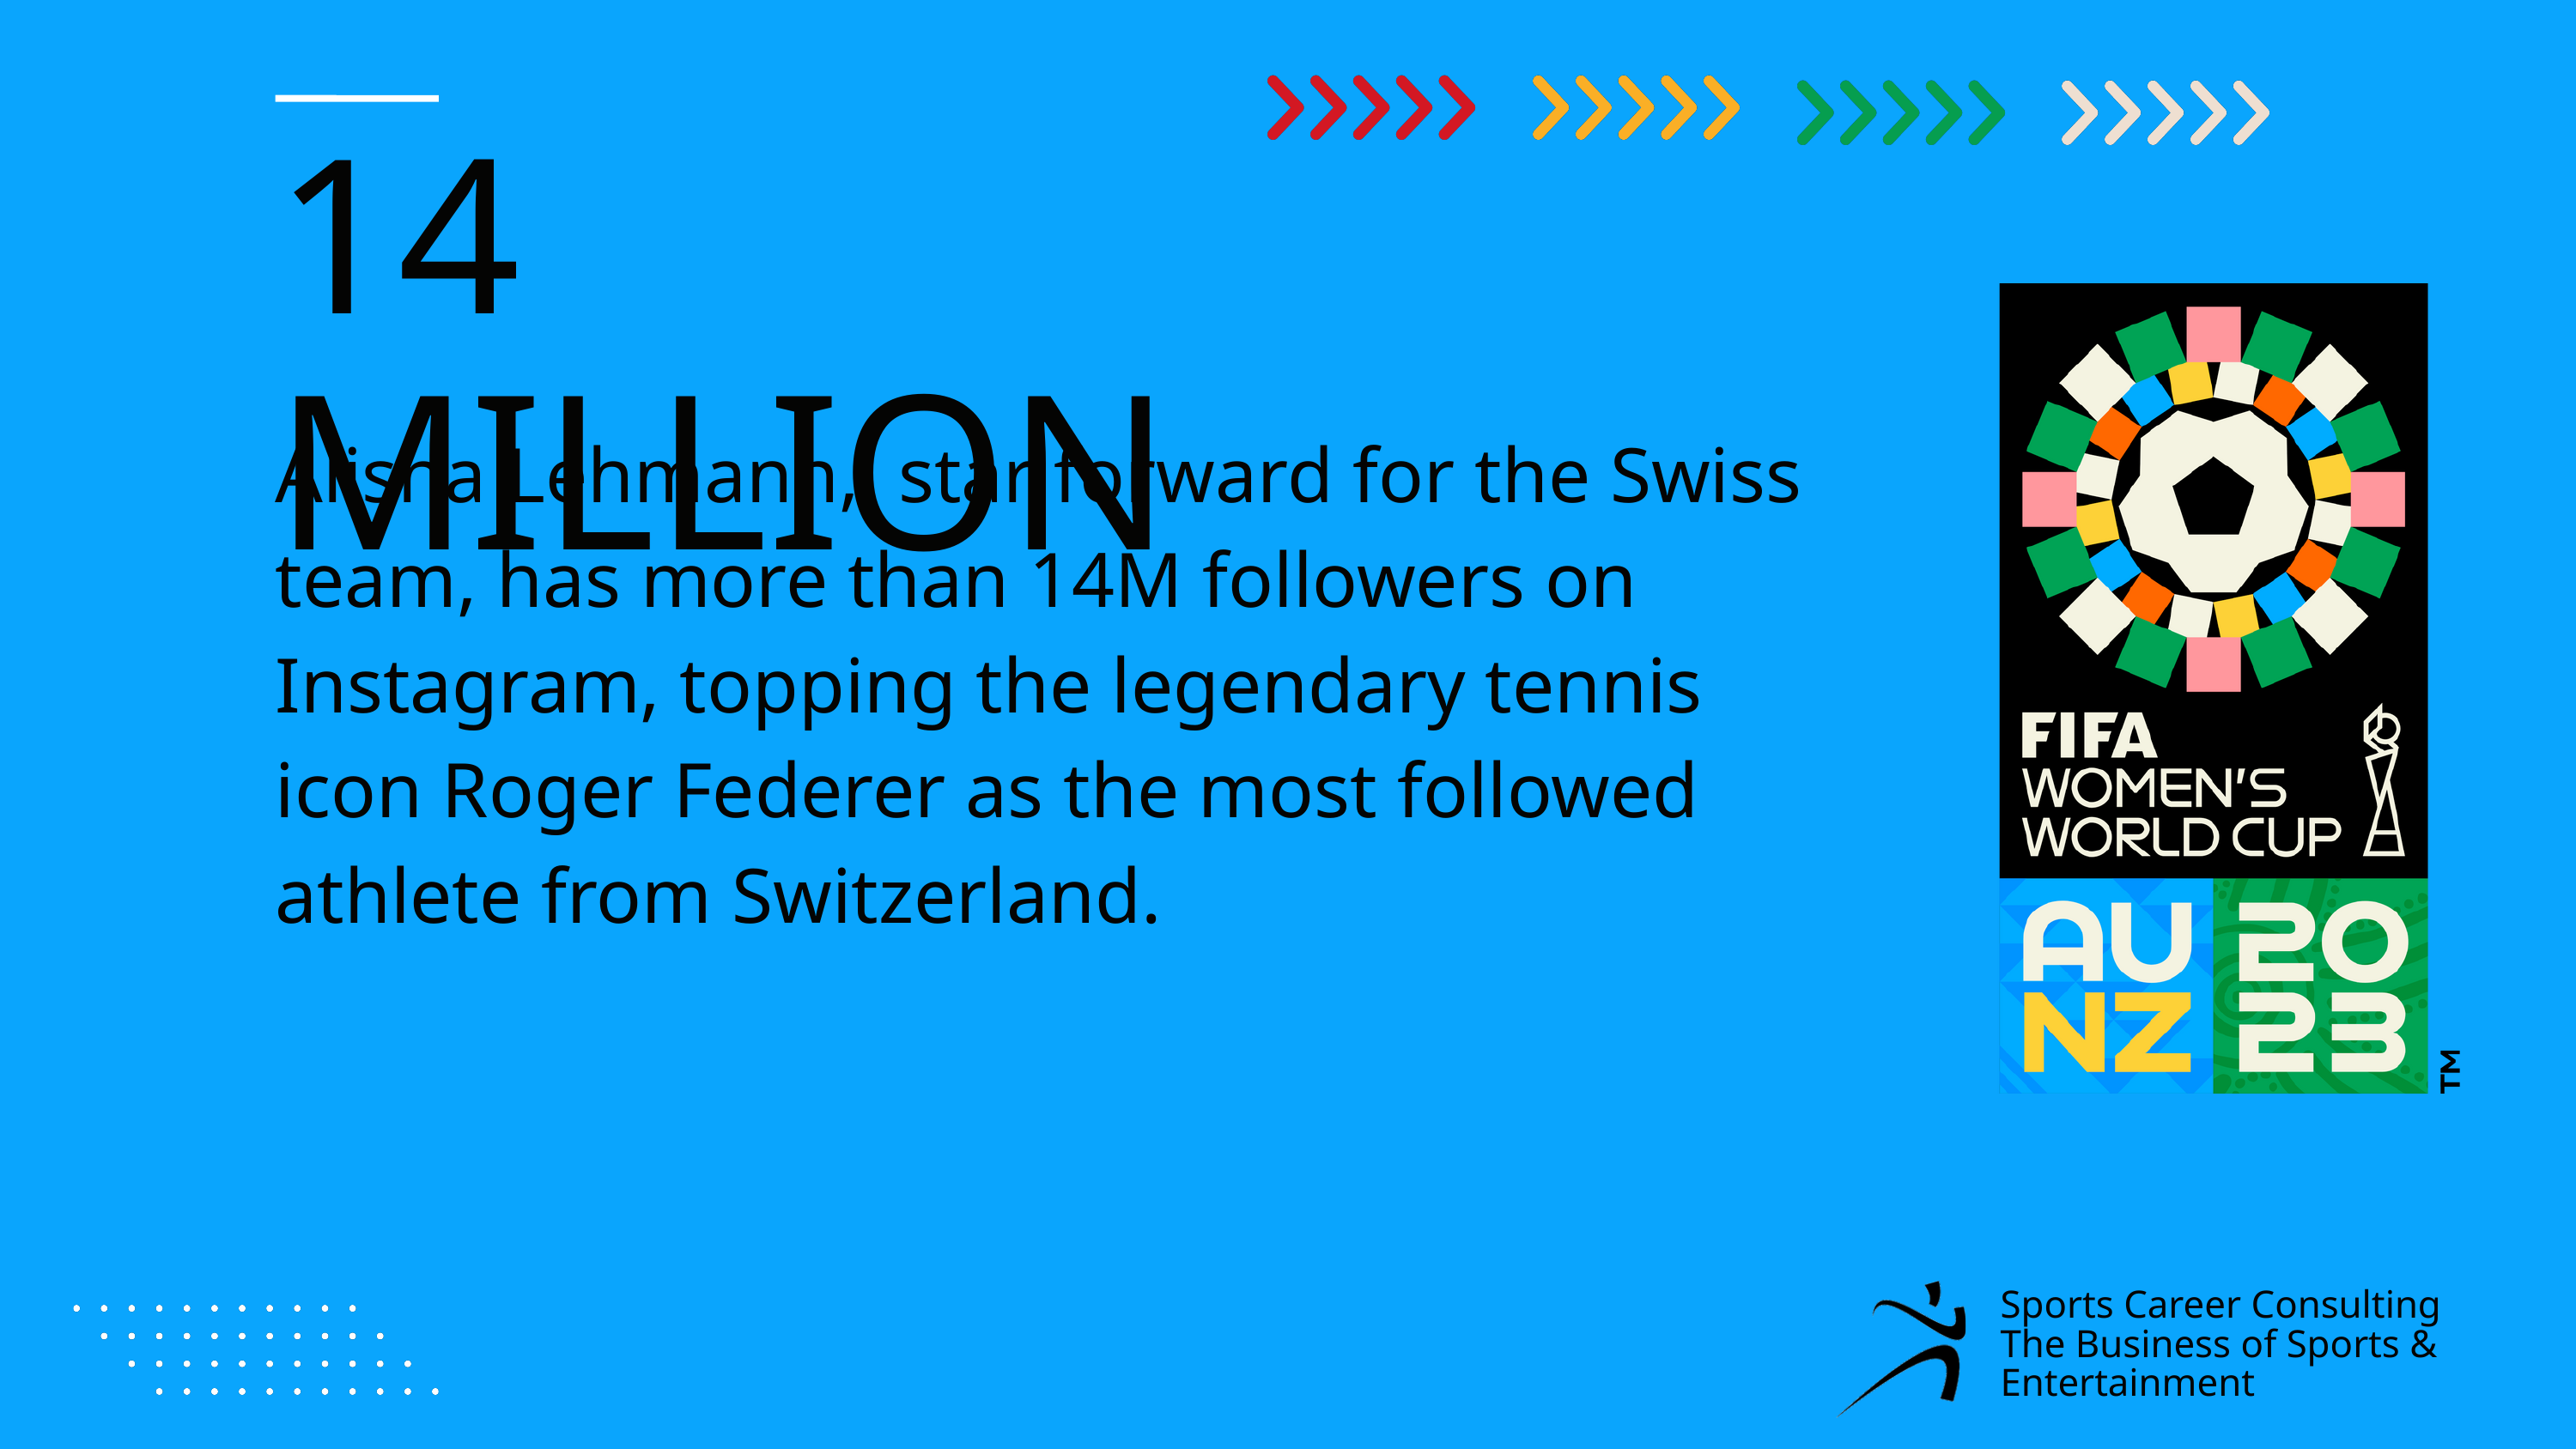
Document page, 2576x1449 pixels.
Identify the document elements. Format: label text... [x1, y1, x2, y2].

text_box [2061, 80, 2270, 145]
text_box [1267, 75, 1476, 140]
text_box 14 MILLION [275, 120, 1273, 412]
text_box [1531, 75, 1741, 140]
text_box [1836, 1281, 1966, 1418]
text_box Alisha Lehmann, star forward for the Swiss team, has more than 14M followers on Instagram, topping the legendary tennis icon Roger Federer as the most followed athlete from Switzerland. [275, 412, 1867, 938]
text_box [73, 1305, 439, 1395]
text_box [1965, 283, 2460, 1094]
text_box Sports Career Consulting The Business of Sports & Entertainment [2000, 1286, 2508, 1404]
text_box [1796, 80, 2006, 145]
